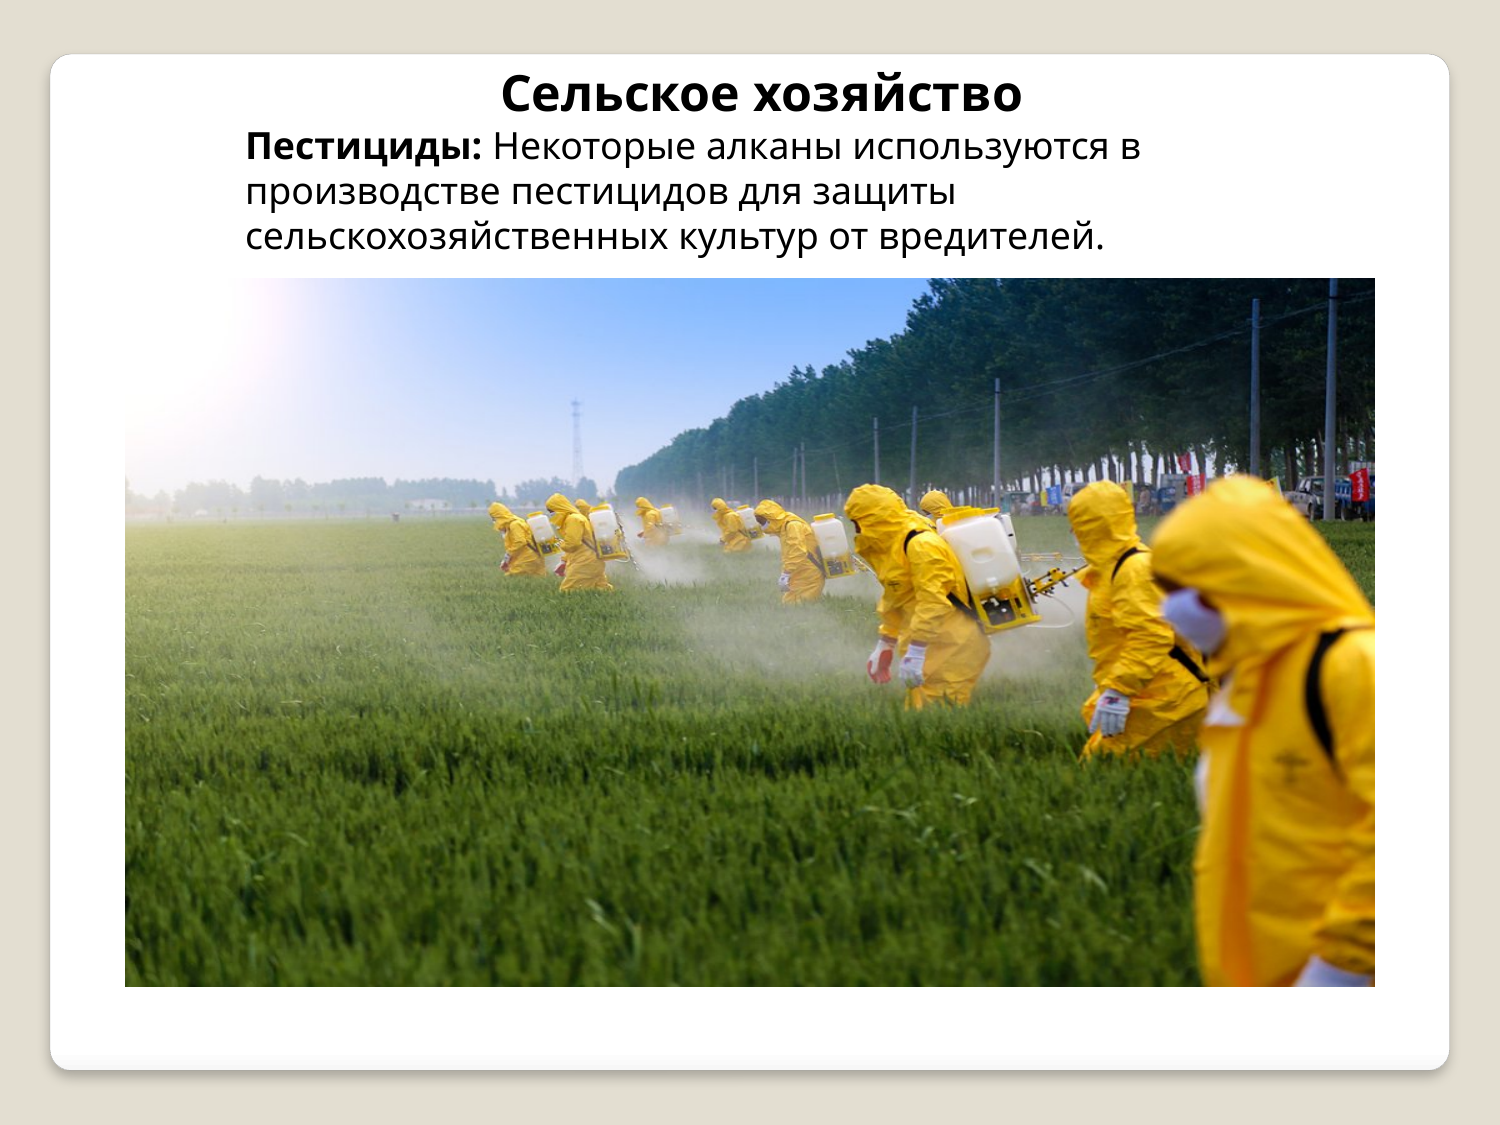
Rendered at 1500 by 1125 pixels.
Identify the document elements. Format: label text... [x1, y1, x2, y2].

picture [124, 278, 1376, 988]
text_box Сельское хозяйство Пестициды: Некоторые алканы используются в производстве пестицидов для защиты сельскохозяйственных культур от вредителей. [230, 54, 1294, 265]
